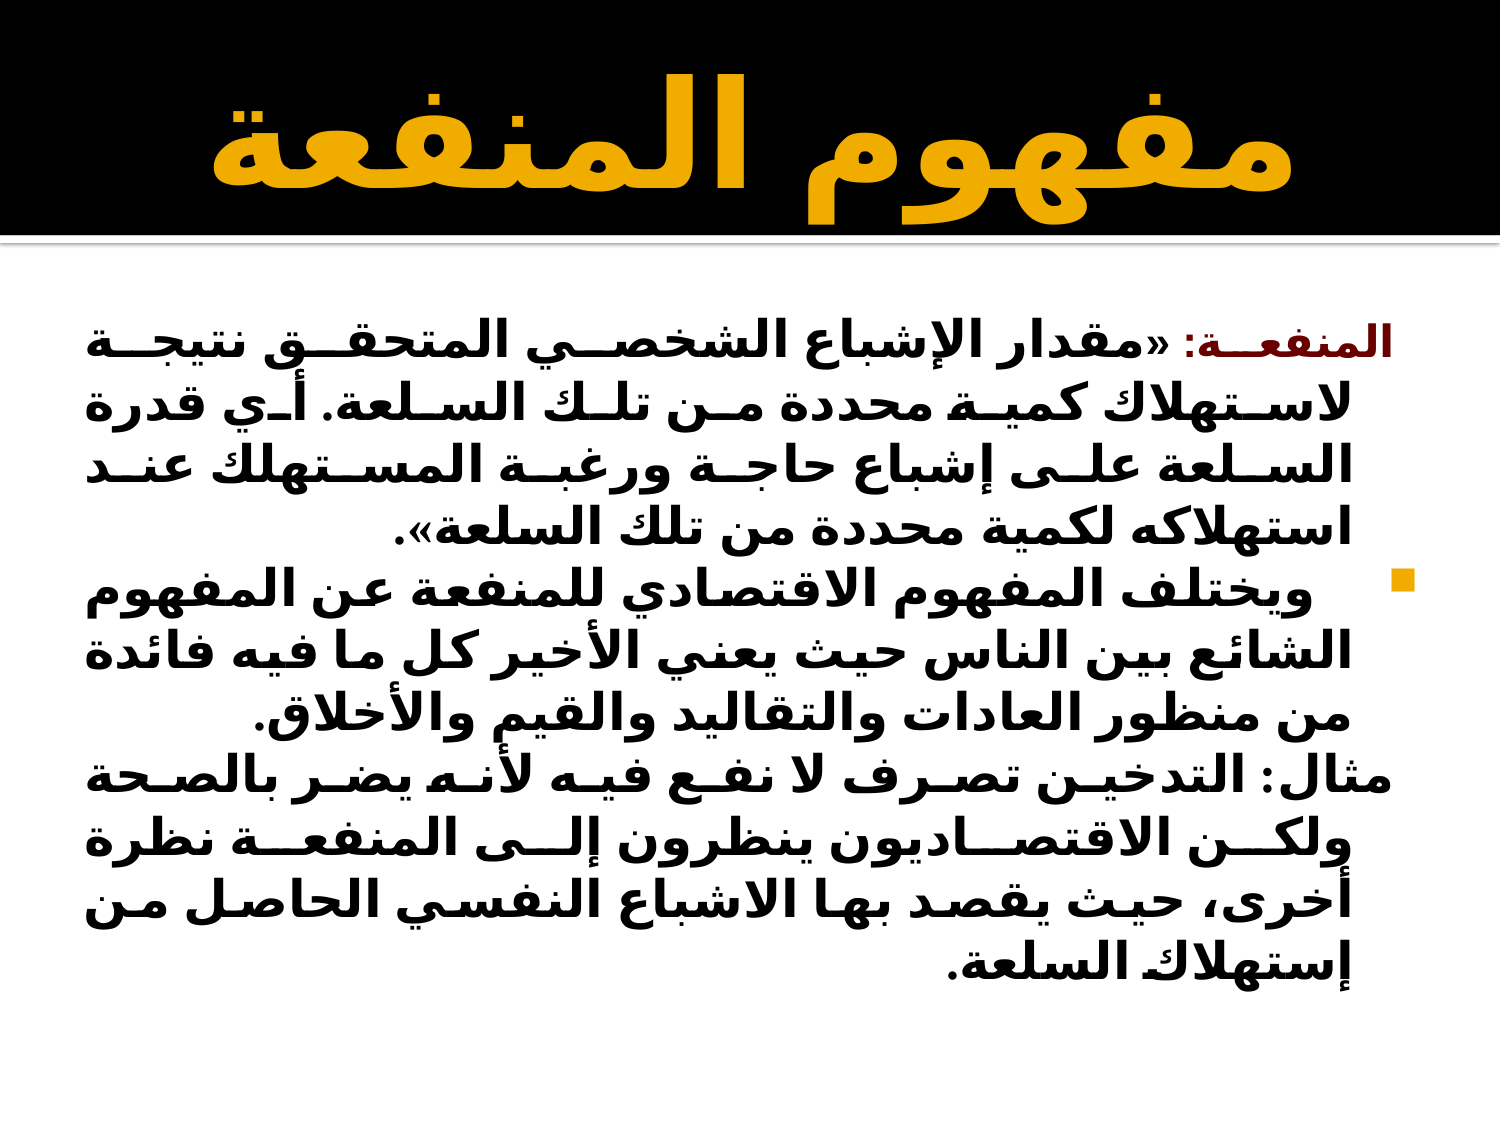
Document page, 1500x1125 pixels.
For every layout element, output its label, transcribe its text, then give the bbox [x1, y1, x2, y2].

title مفهوم المنفعة [75, 25, 1425, 231]
list المنفعة: «مقدار الإشباع الشخصي المتحقق نتيجة لاستهلاك كمية محددة من تلك السلعة. أي قدرة السلعة على إشباع حاجة ورغبة المستهلك عند استهلاكه لكمية محددة من تلك السلعة». ويختلف المفهوم الاقتصادي للمنفعة عن المفهوم الشائع بين الناس حيث يعني الأخير كل ما فيه فائدة من منظور العادات والتقاليد والقيم والأخلاق. مثال: التدخين تصرف لا نفع فيه لأنه يضر بالصحة ولكن الاقتصاديون ينظرون إلى المنفعة نظرة أخرى، حيث يقصد بها الاشباع النفسي الحاصل من إستهلاك السلعة. [75, 291, 1425, 1050]
